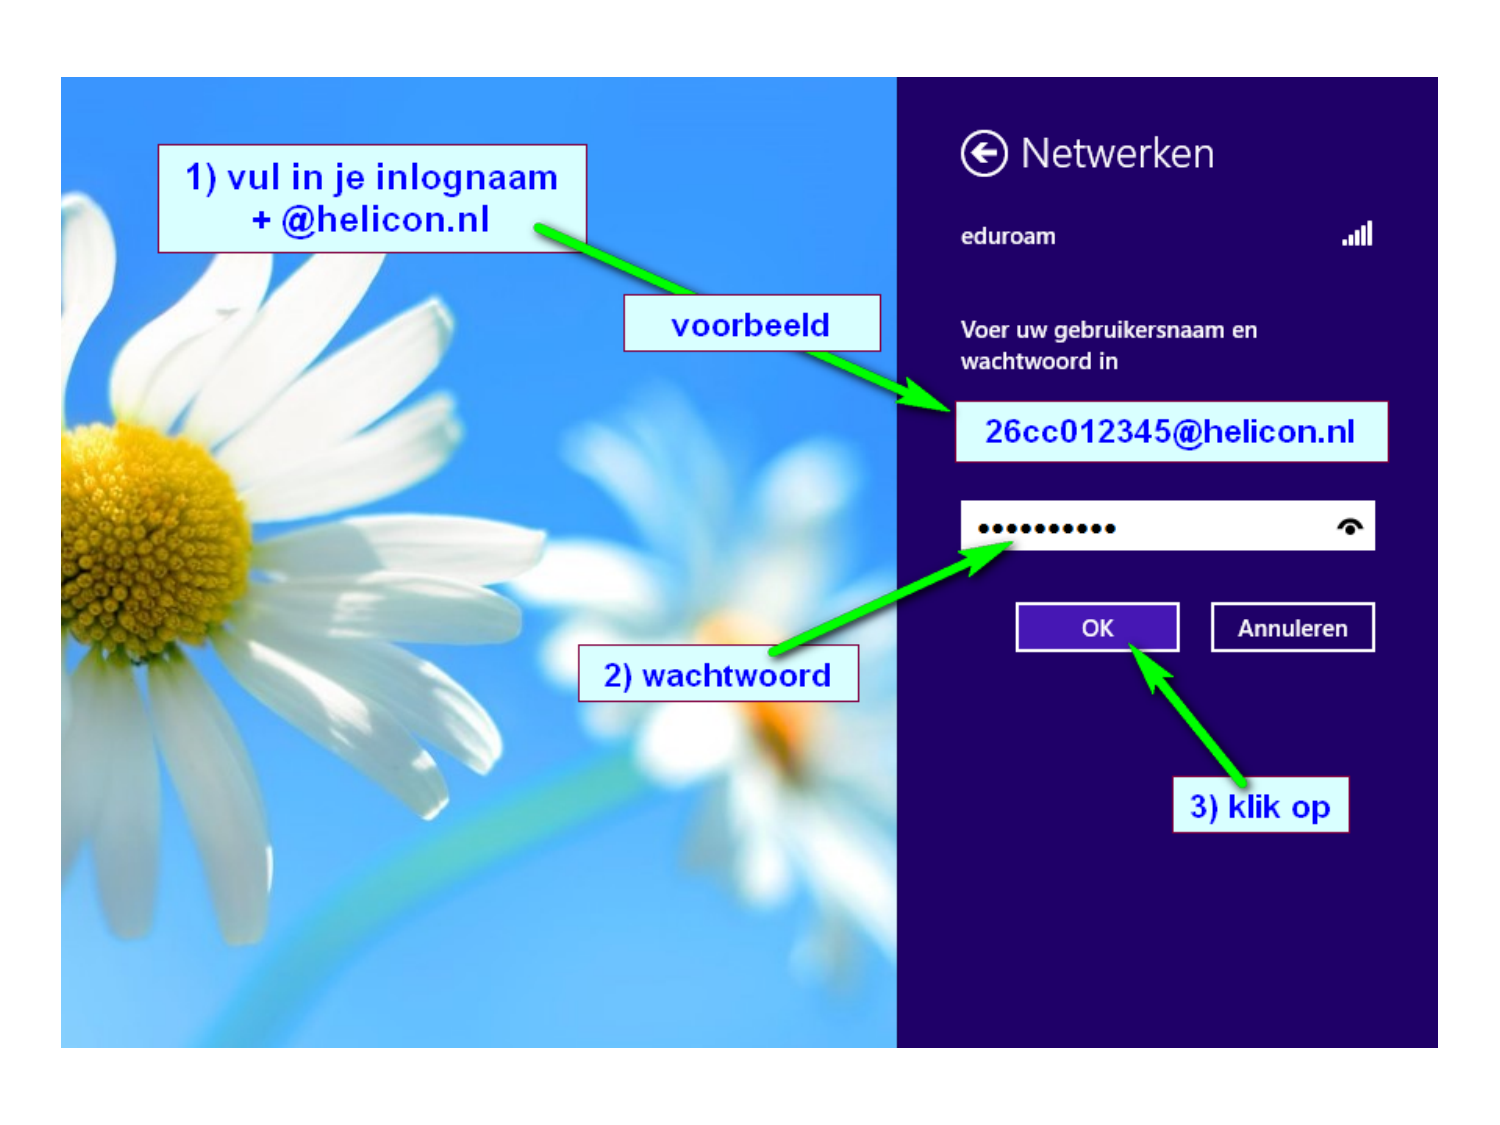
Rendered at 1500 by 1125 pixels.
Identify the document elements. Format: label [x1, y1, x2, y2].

picture [61, 77, 1439, 1048]
